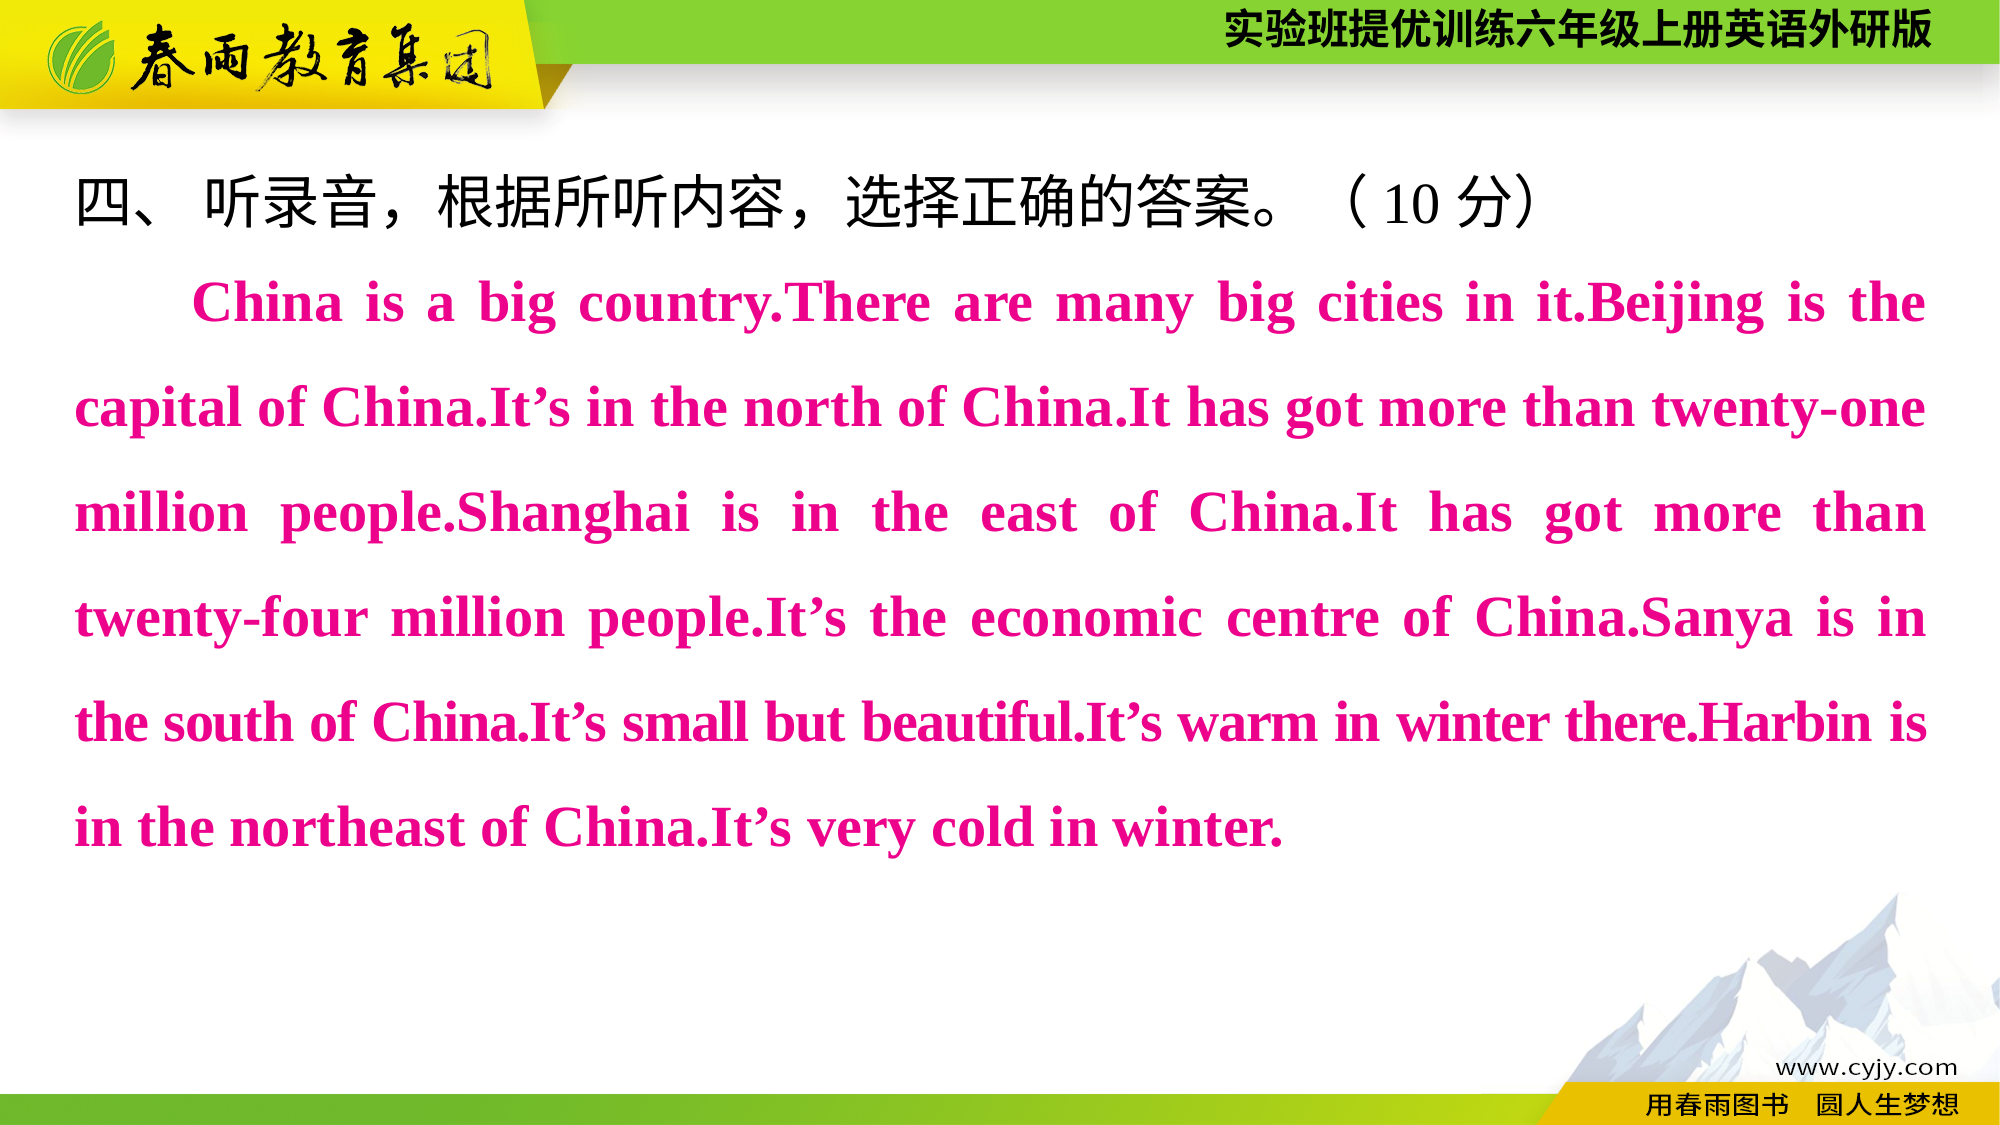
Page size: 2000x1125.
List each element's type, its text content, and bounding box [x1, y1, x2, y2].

list 四、 听录音，根据所听内容，选择正确的答案。（10分） [59, 122, 1944, 220]
picture [0, 0, 2000, 1125]
text_box China is a big country.There are many big cities in it.Beijing is the capital of China.It’s in the north of China.It has got more than twenty-one million people.Shanghai is in the east of China.It has got more than twenty-four million people.It’s the economic centre of China.Sanya is in the south of China.It’s small but beautiful.It’s warm in winter there.Harbin is in the northeast of China.It’s very cold in winter. [59, 220, 1944, 866]
